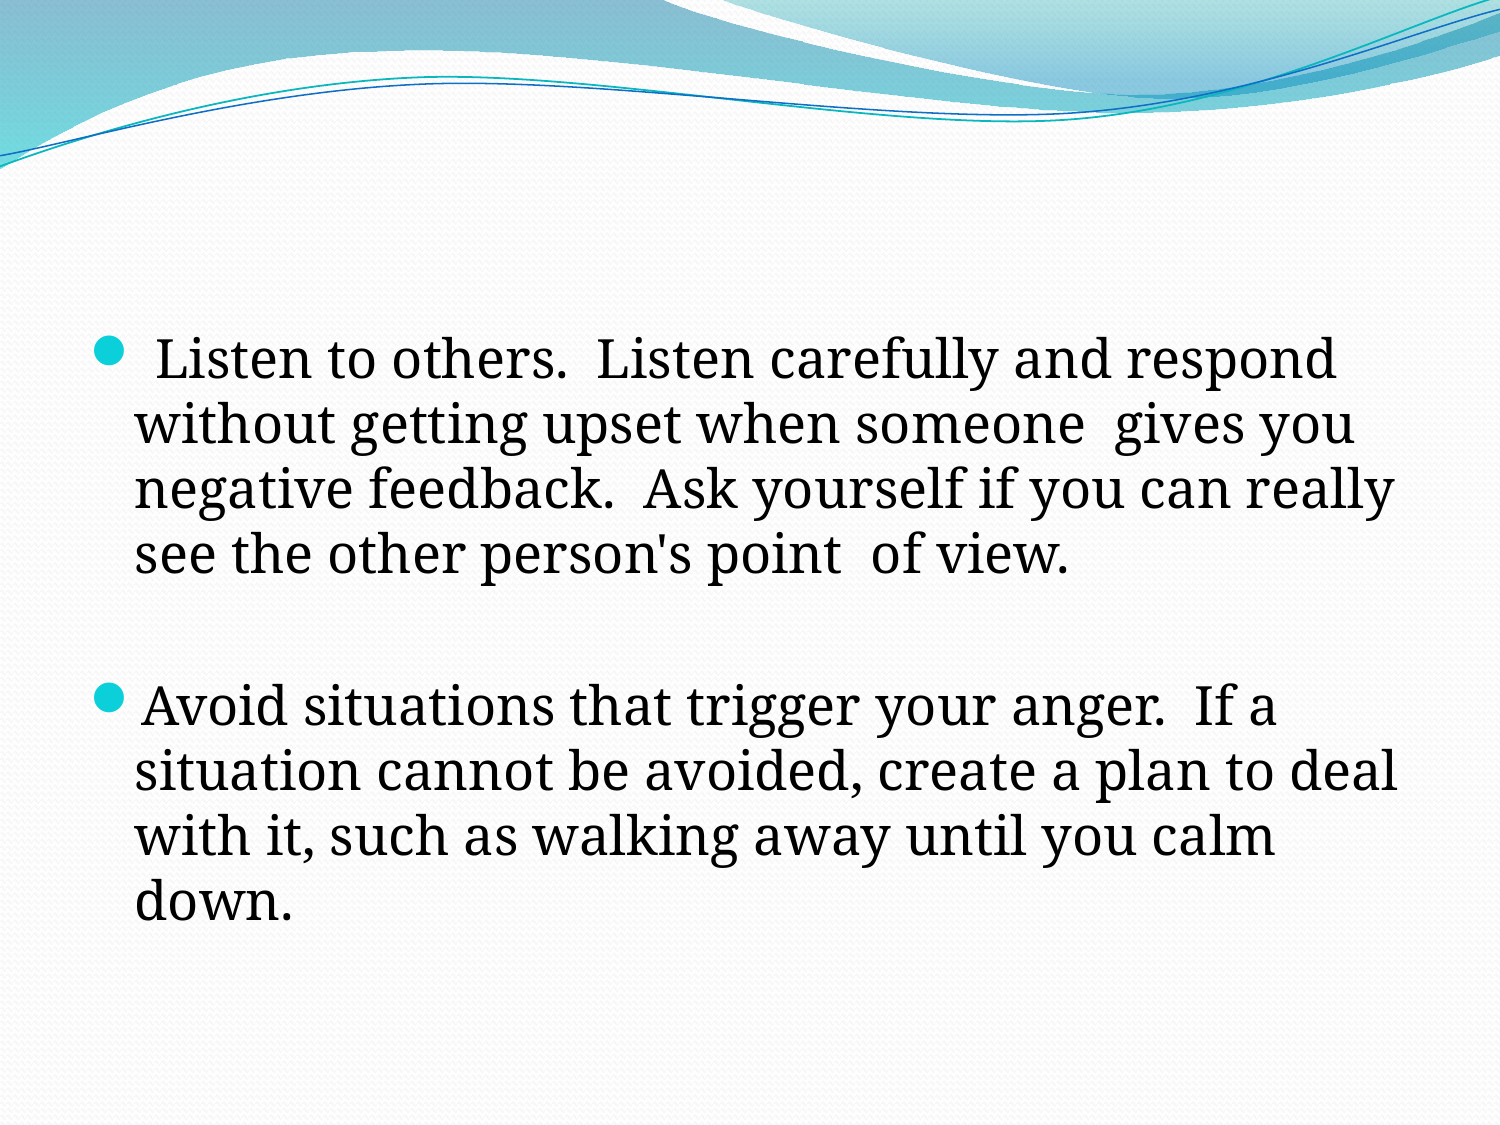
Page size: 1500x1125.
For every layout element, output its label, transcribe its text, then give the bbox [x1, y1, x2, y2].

list Listen to others. Listen carefully and respond without getting upset when someone gives you negative feedback. Ask yourself if you can really see the other person's point of view. Avoid situations that trigger your anger. If a situation cannot be avoided, create a plan to deal with it, such as walking away until you calm down. [75, 317, 1425, 1038]
